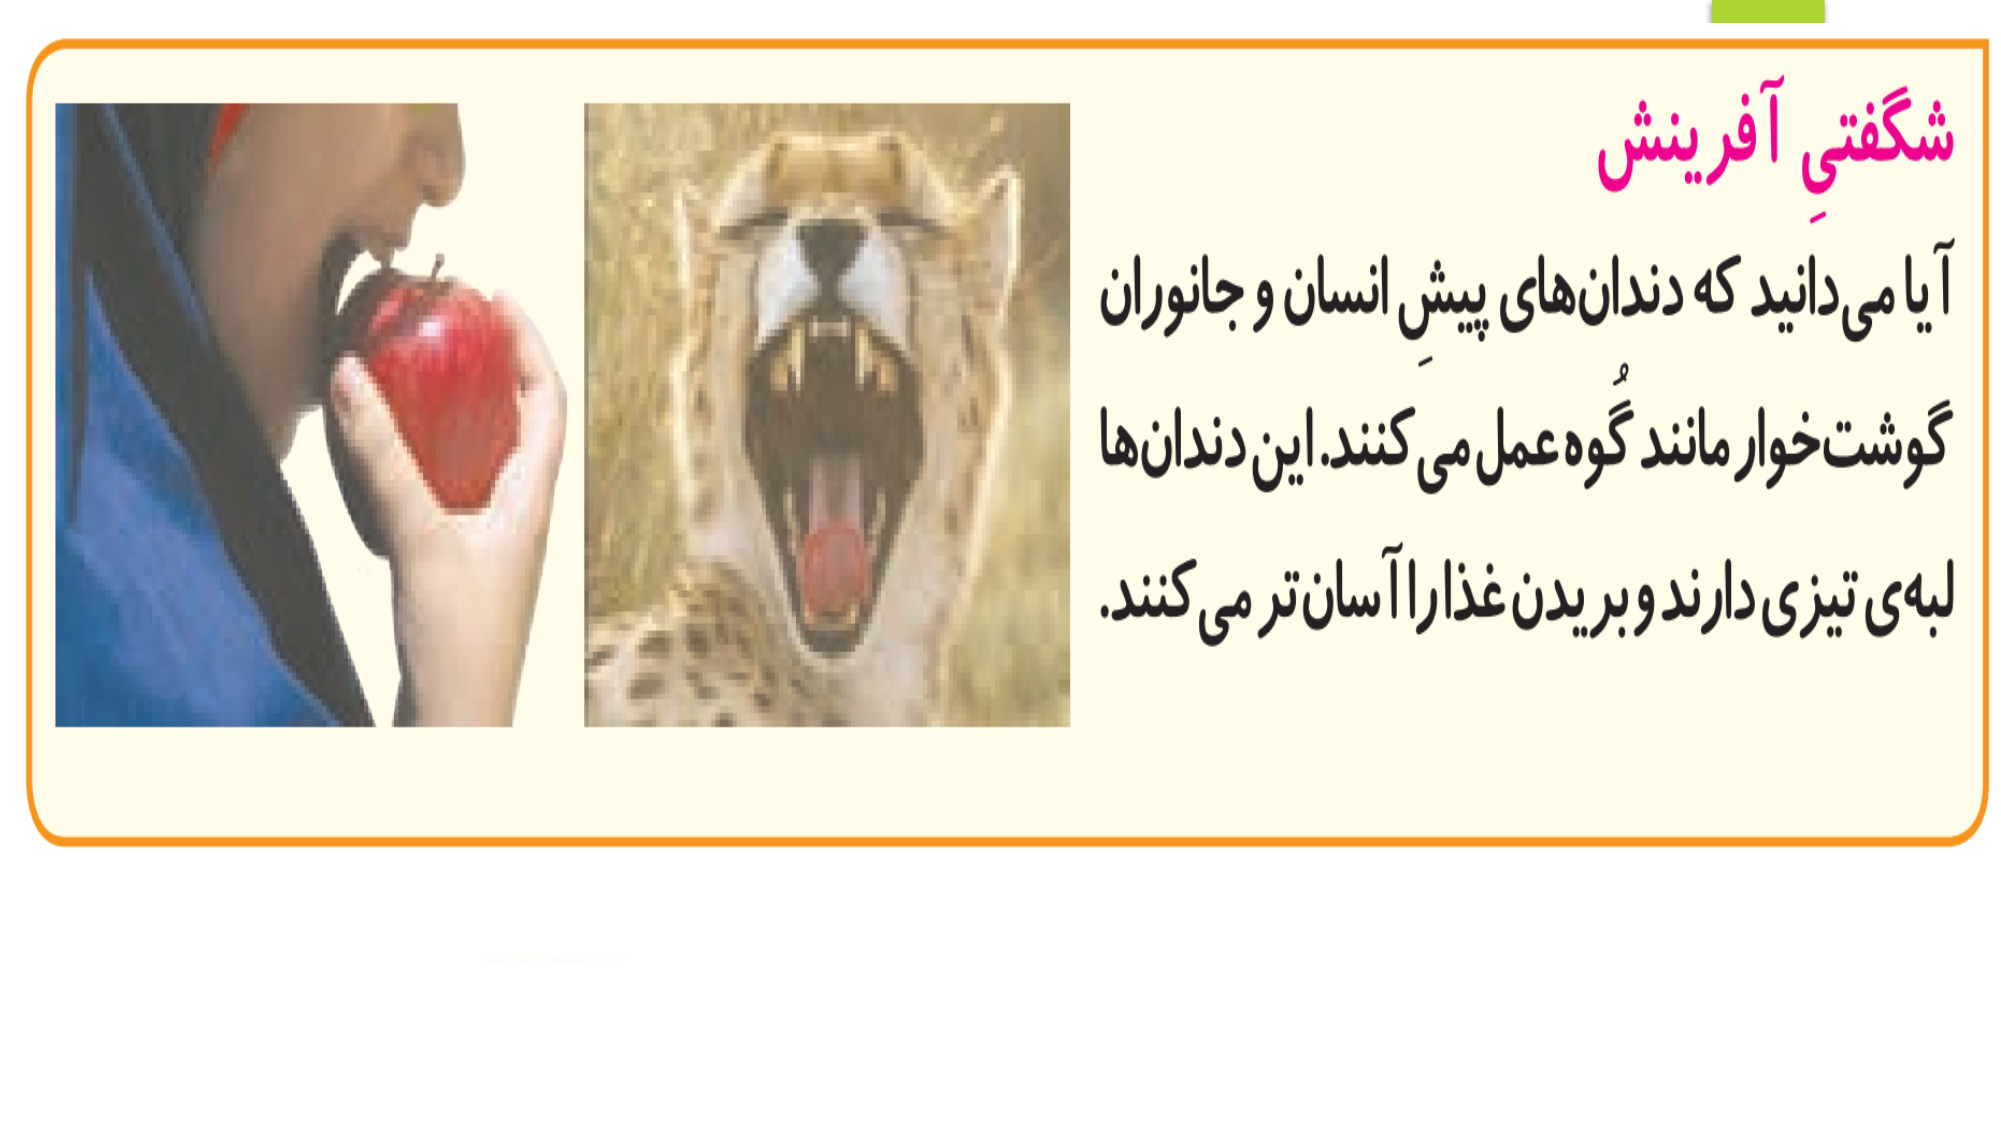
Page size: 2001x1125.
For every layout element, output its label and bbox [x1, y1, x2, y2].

picture [19, 23, 2000, 964]
